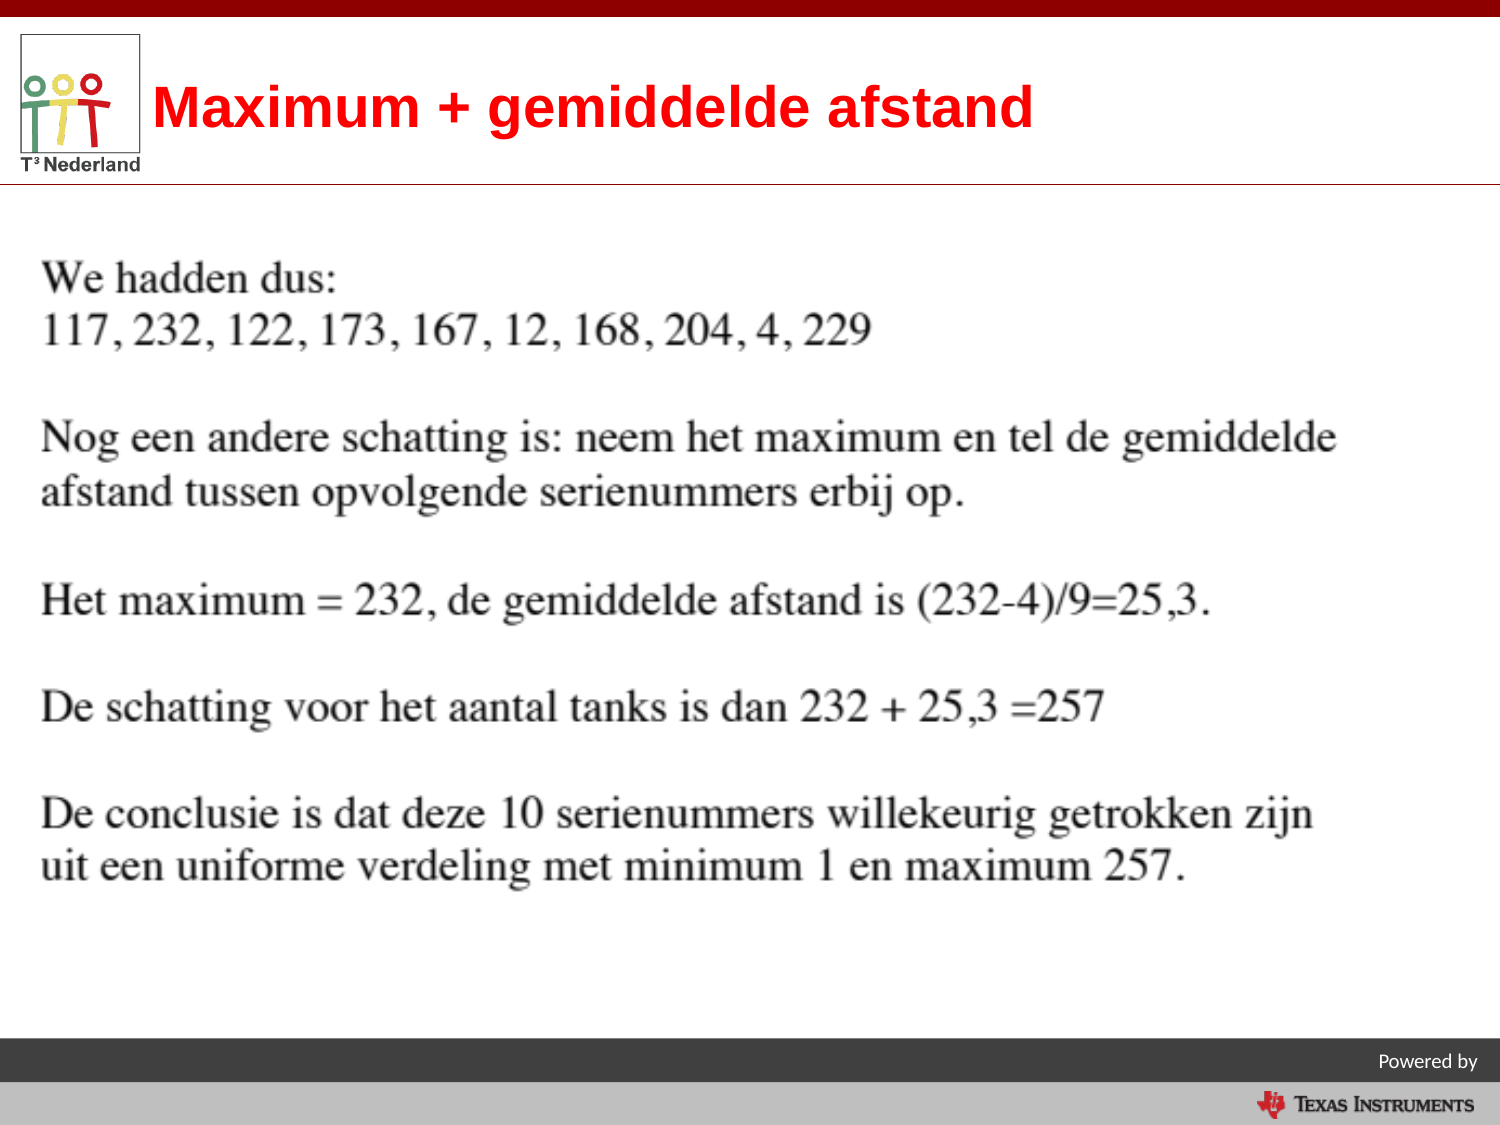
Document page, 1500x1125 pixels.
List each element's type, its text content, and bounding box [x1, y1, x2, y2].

text_box [0, 1036, 1500, 1084]
text_box Maximum + gemiddelde afstand [147, 62, 1284, 147]
picture [1257, 1091, 1474, 1119]
text_box Powered by [1363, 1040, 1493, 1081]
text_box [0, 1084, 1500, 1125]
picture [17, 31, 143, 173]
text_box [41, 252, 1345, 892]
text_box [0, 0, 1500, 19]
